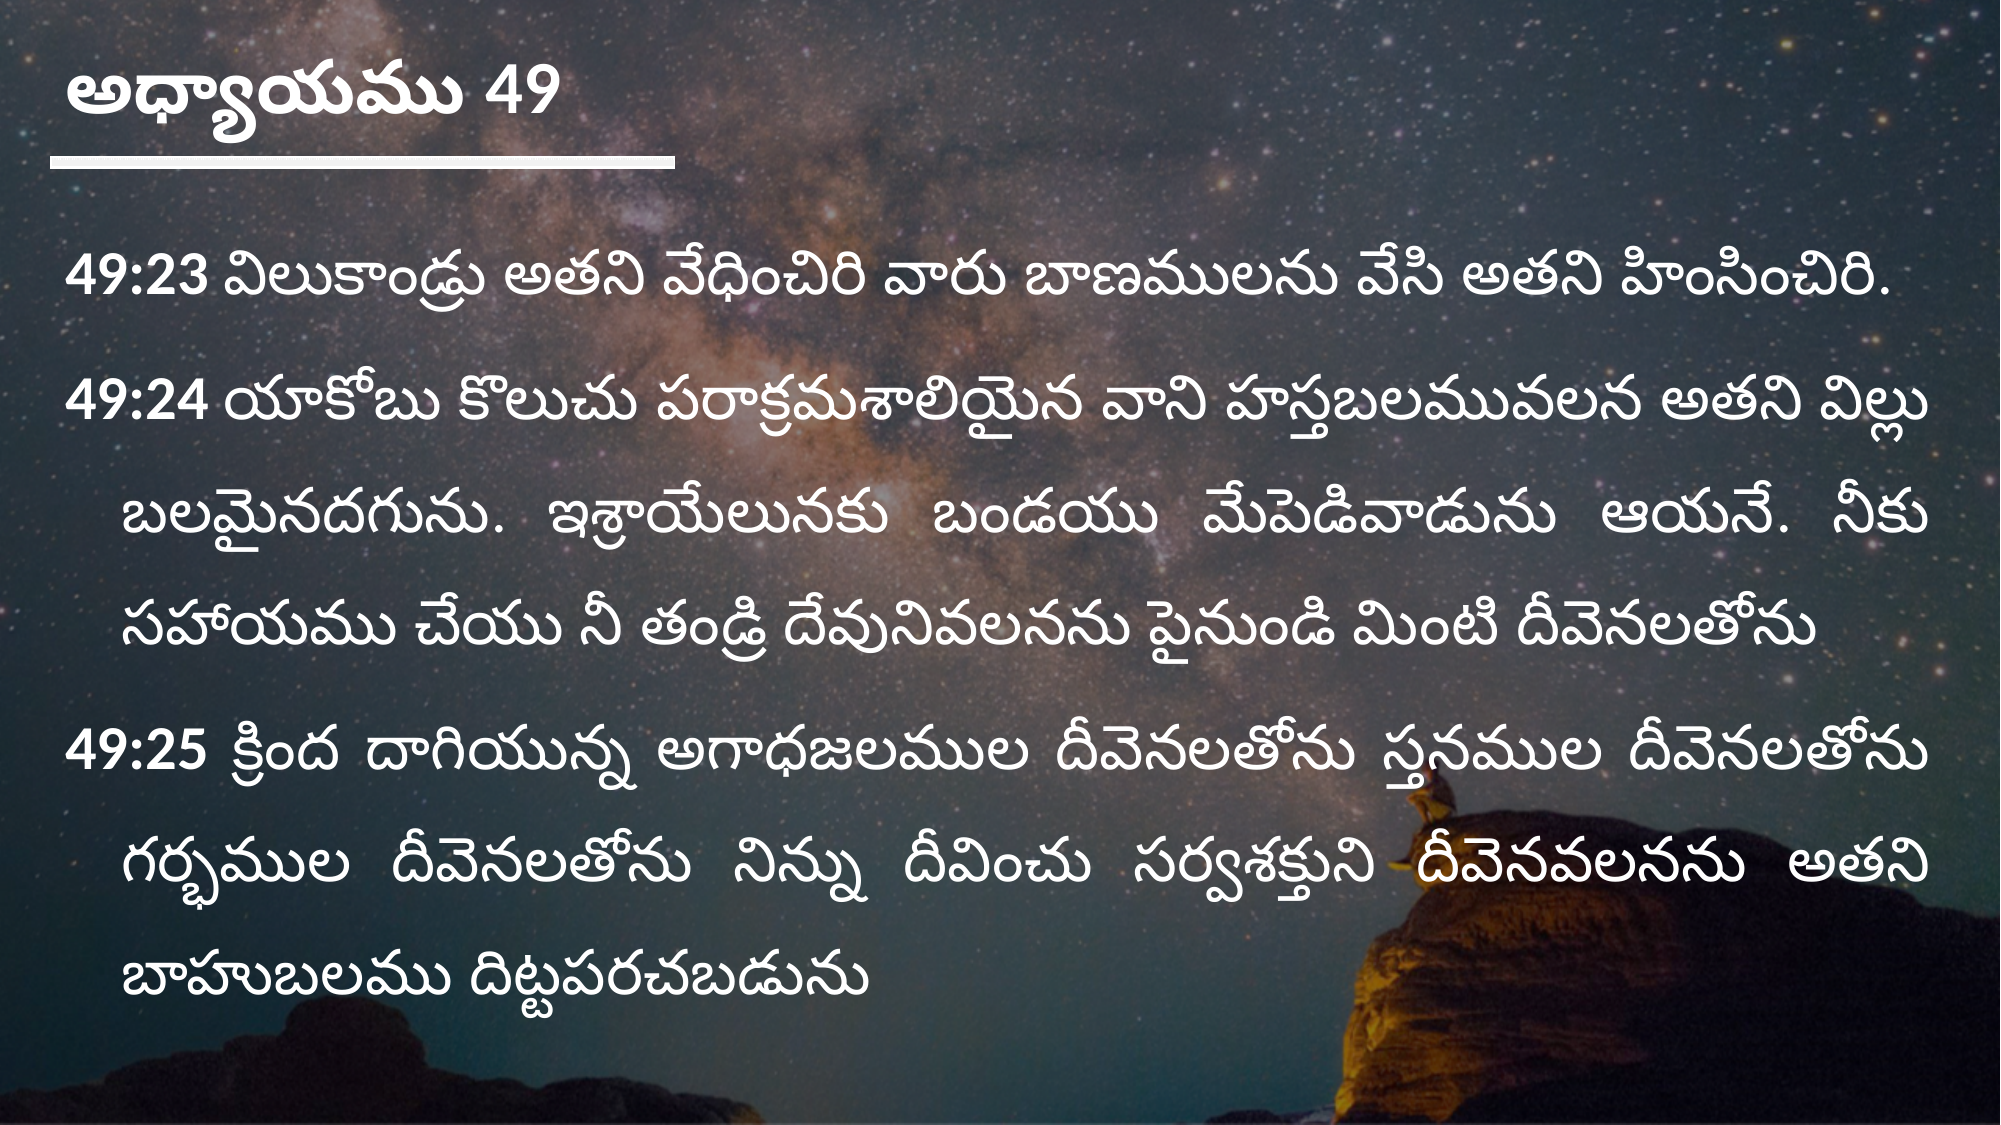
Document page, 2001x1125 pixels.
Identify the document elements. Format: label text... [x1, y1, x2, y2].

title అధ్యాయము 49 [50, 0, 1925, 167]
list 49:23 విలుకాండ్రు అతని వేధించిరి వారు బాణములను వేసి అతని హింసించిరి. 49:24 యాకోబు కొలుచు పరాక్రమశాలియైన వాని హస్తబలమువలన అతని విల్లు బలమైనదగును. ఇశ్రాయేలునకు బండయు మేపెడివాడును ఆయనే. నీకు సహాయము చేయు నీ తండ్రి దేవునివలనను పైనుండి మింటి దీవెనలతోను 49:25 క్రింద దాగియున్న అగాధజలముల దీవెనలతోను స్తనముల దీవెనలతోను గర్భముల దీవెనలతోను నిన్ను దీవించు సర్వశక్తుని దీవెనవలనను అతని బాహుబలము దిట్టపరచబడును [50, 187, 1946, 1063]
picture [0, 0, 2000, 1125]
